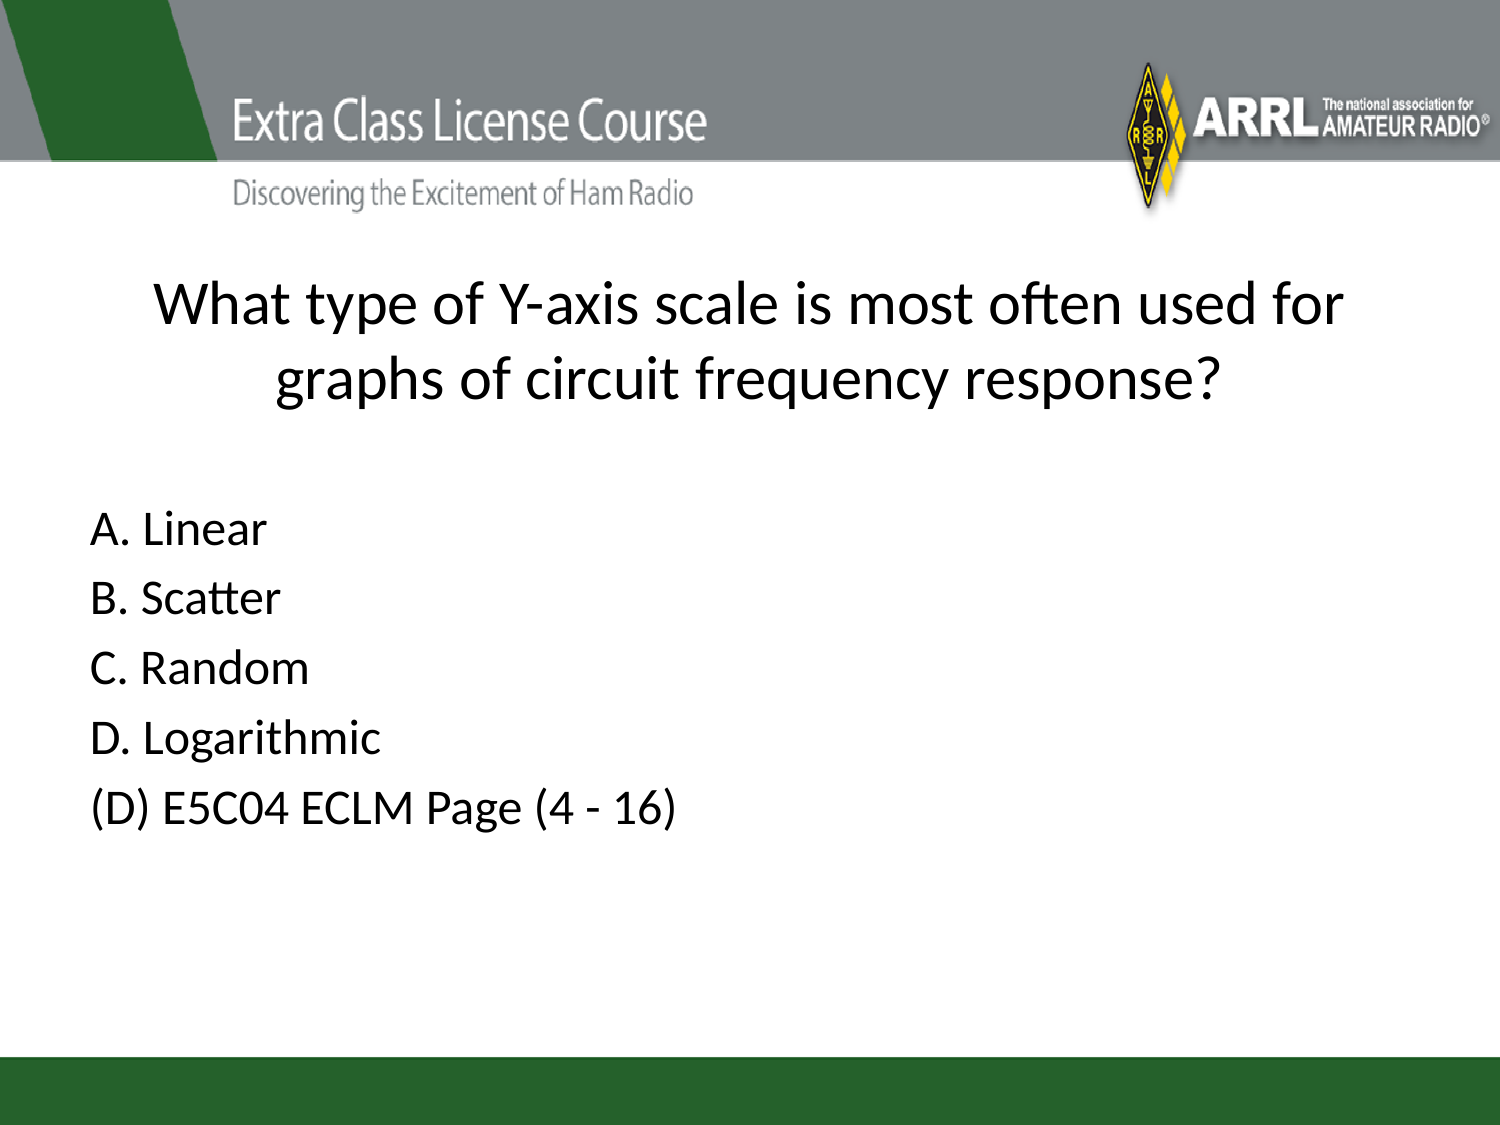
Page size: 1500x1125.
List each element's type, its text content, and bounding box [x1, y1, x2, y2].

picture [0, 0, 1500, 1125]
list A. Linear B. Scatter C. Random D. Logarithmic (D) E5C04 ECLM Page (4 - 16) [75, 487, 1425, 1005]
title What type of Y-axis scale is most often used for graphs of circuit frequency response? [75, 254, 1425, 435]
